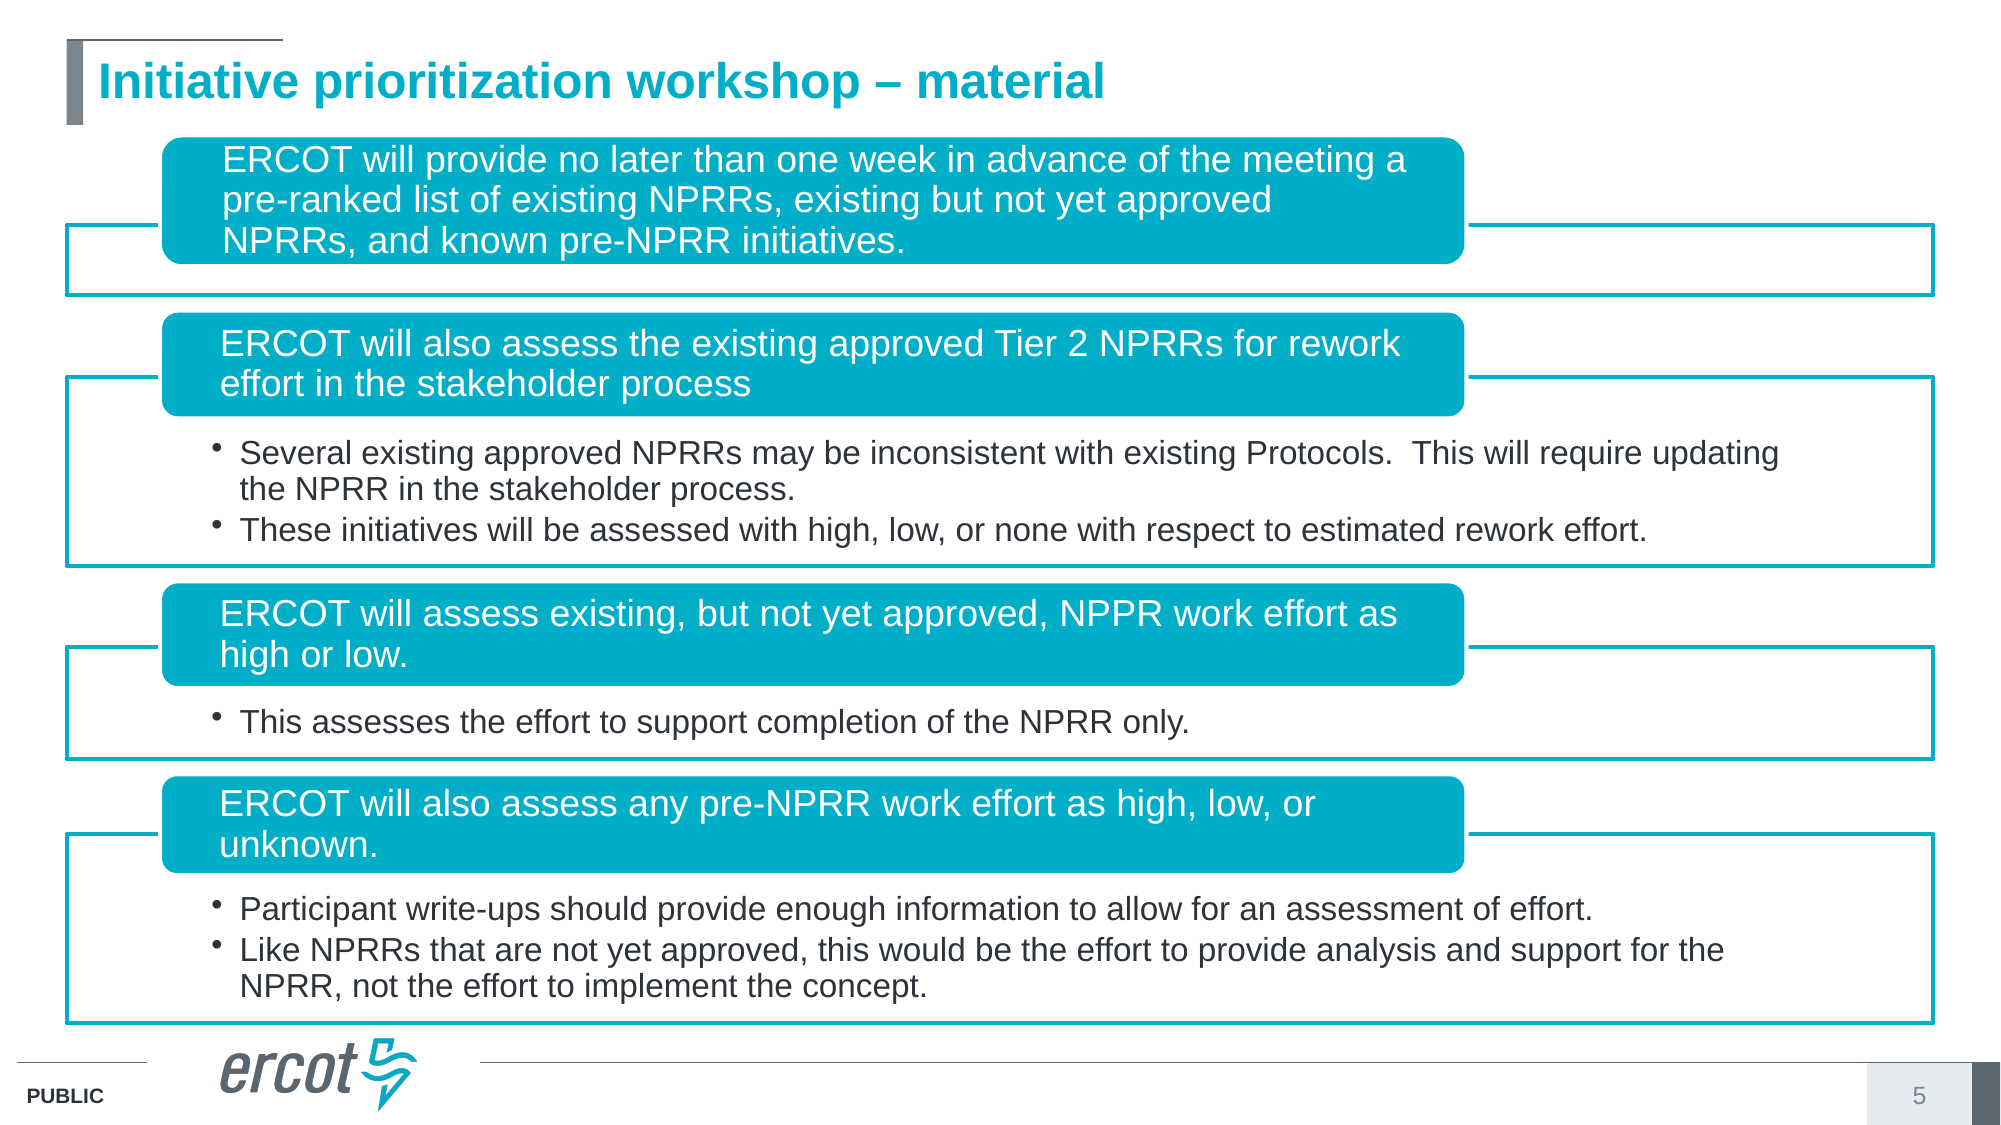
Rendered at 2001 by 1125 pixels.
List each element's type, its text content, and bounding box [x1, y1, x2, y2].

slide_number 5 [1866, 1076, 1973, 1113]
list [66, 125, 1934, 1033]
title Initiative prioritization workshop – material [83, 41, 1950, 127]
picture [215, 1033, 421, 1117]
